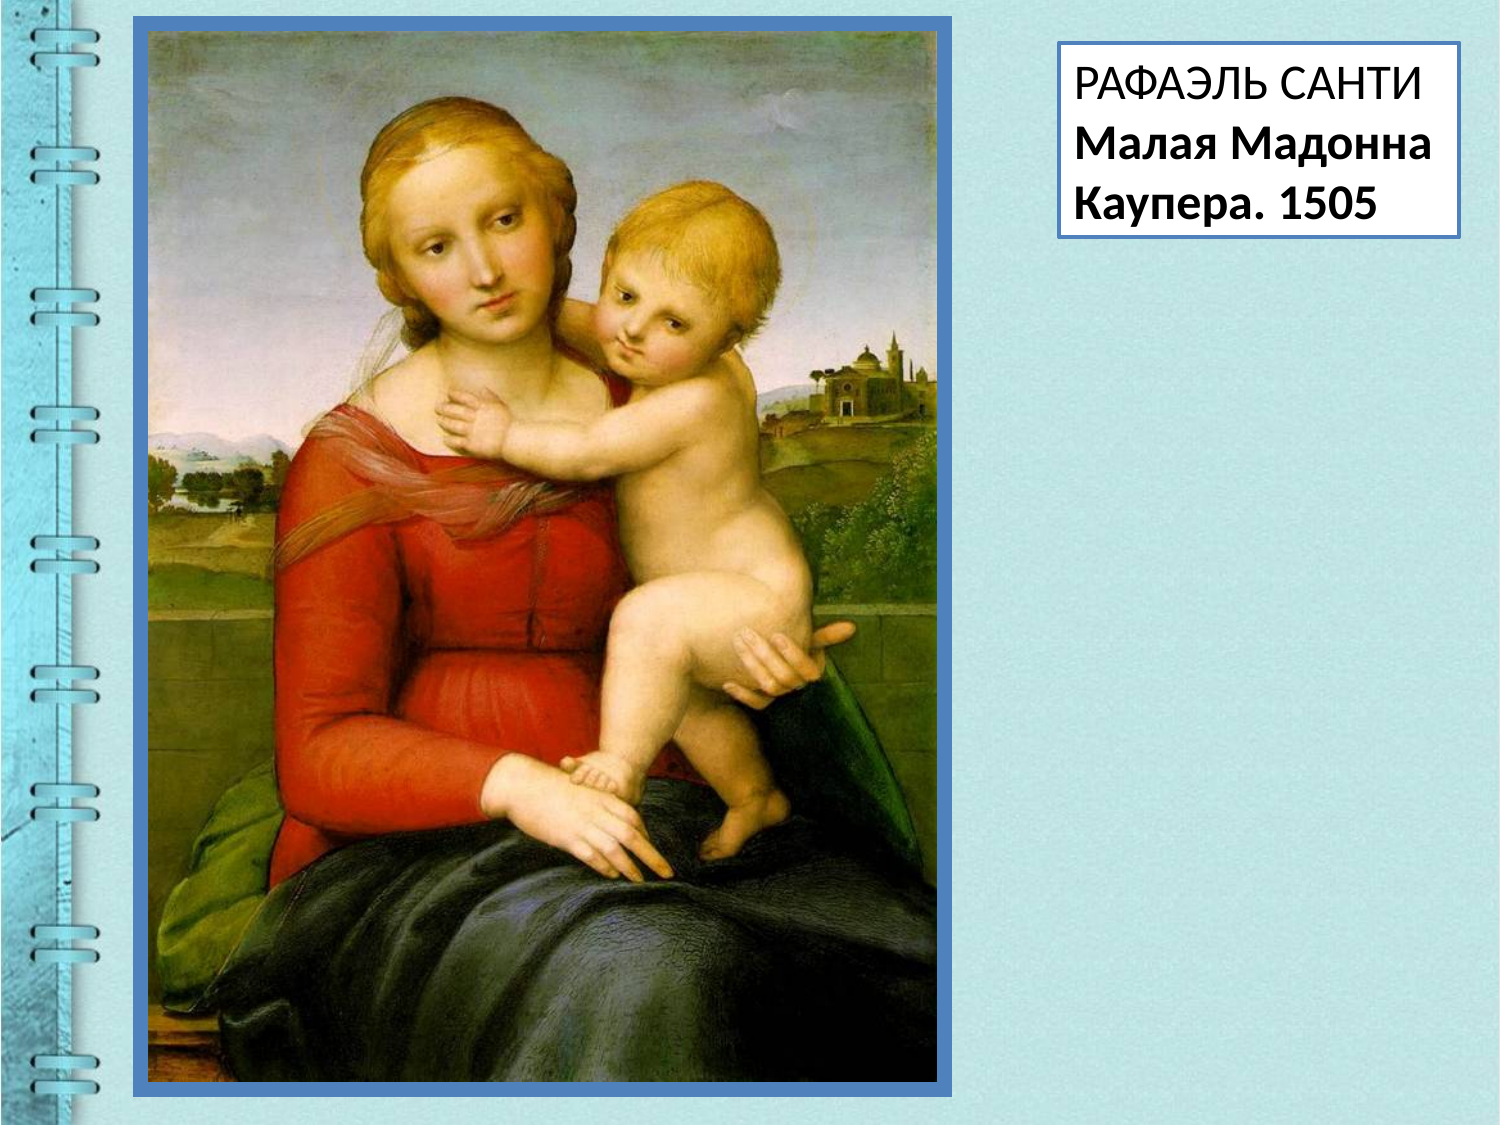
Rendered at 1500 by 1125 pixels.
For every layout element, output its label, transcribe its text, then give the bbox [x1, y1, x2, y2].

text_box РАФАЭЛЬ САНТИ Малая Мадонна Каупера. 1505 [1057, 41, 1461, 239]
picture [0, 0, 1500, 1125]
